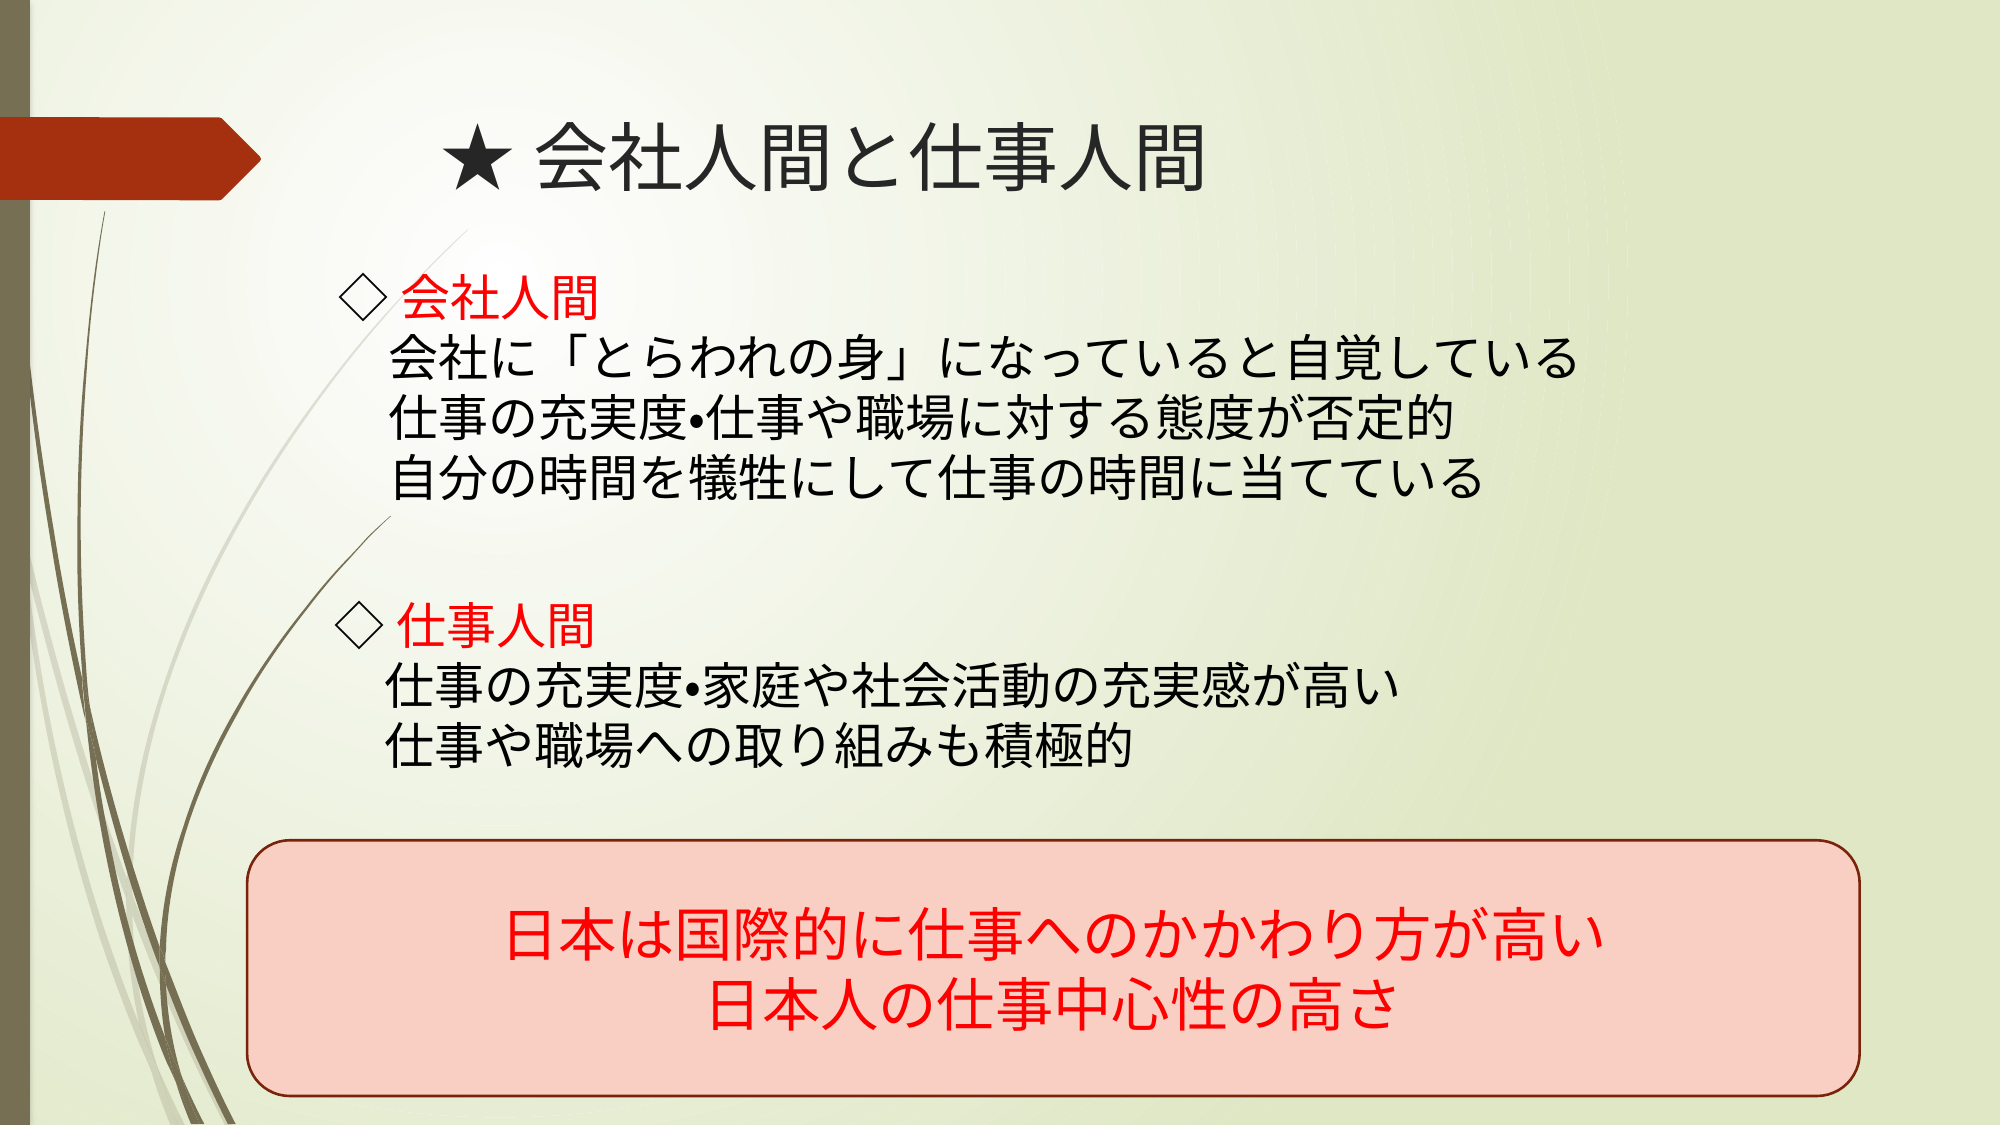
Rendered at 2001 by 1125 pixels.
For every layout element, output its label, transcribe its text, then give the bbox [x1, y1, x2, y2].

text_box ◇会社人間 会社に「とらわれの身」になっていると自覚している 仕事の充実度・仕事や職場に対する態度が否定的 自分の時間を犠牲にして仕事の時間に当てている [323, 259, 1888, 514]
title ★会社人間と仕事人間 [425, 102, 1888, 259]
text_box ◇仕事人間 仕事の充実度・家庭や社会活動の充実感が高い 仕事や職場への取り組みも積極的 [319, 587, 1884, 783]
text_box 日本は国際的に仕事へのかかわり方が高い 日本人の仕事中心性の高さ [245, 838, 1861, 1098]
